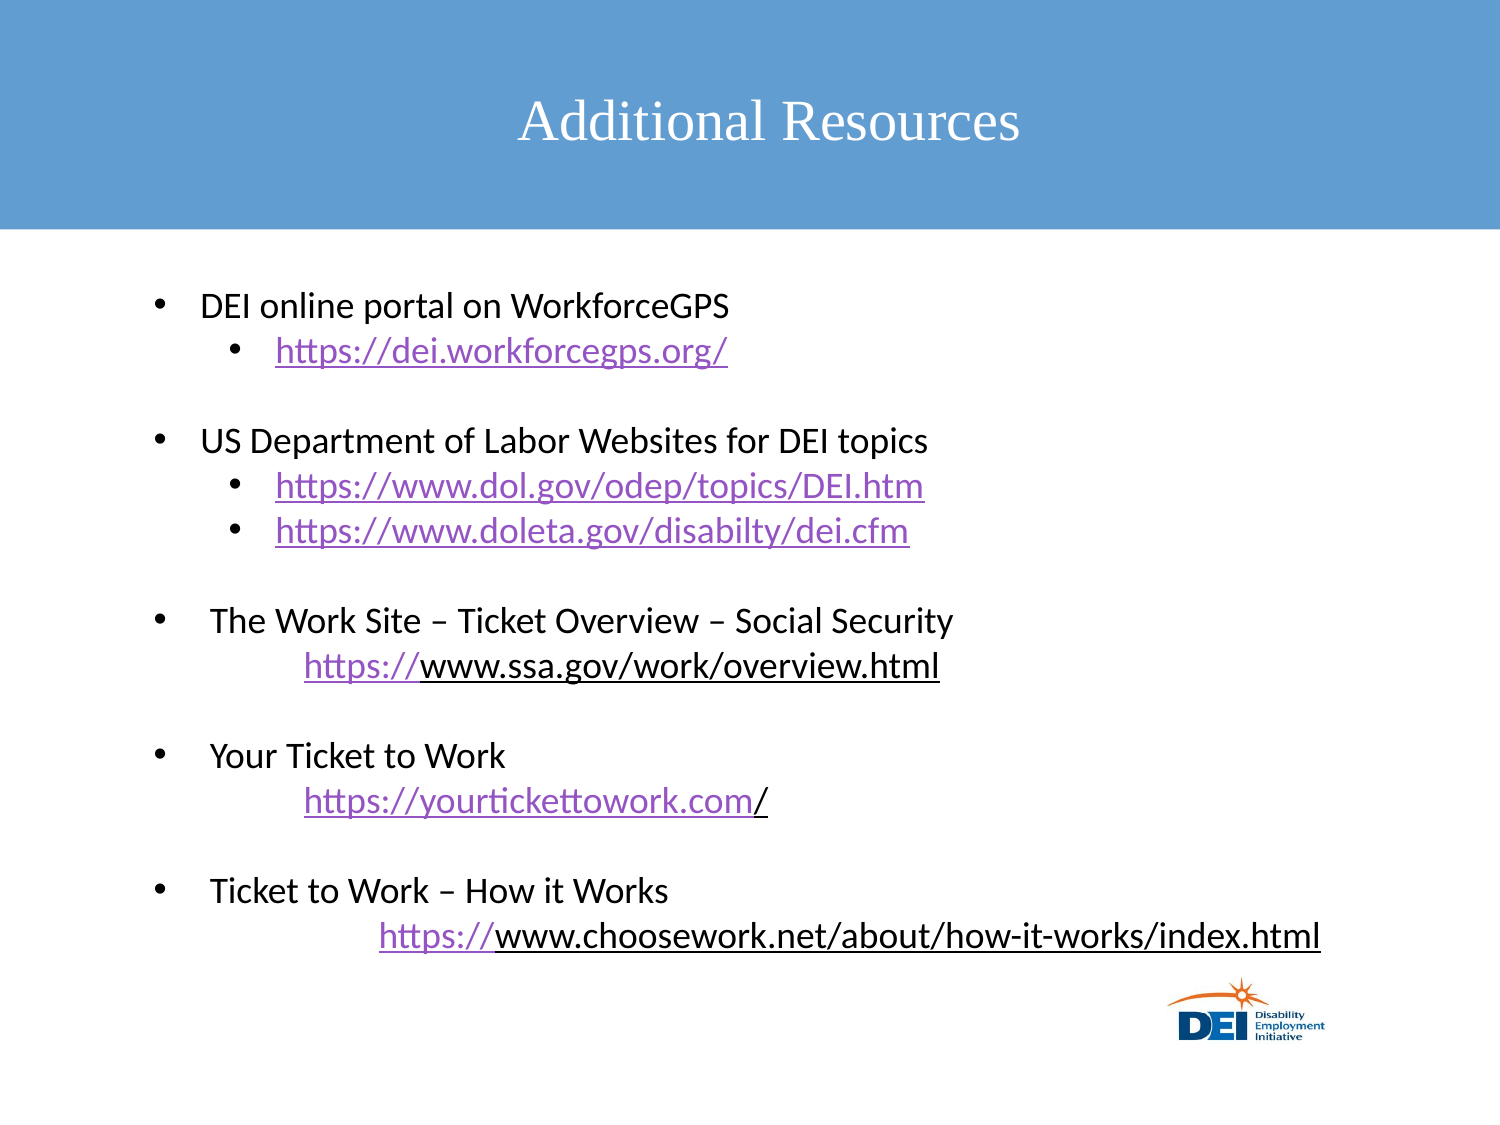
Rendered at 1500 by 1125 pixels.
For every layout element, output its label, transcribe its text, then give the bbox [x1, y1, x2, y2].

text_box DEI online portal on WorkforceGPS https://dei.workforcegps.org/ US Department of Labor Websites for DEI topics https://www.dol.gov/odep/topics/DEI.htm https://www.doleta.gov/disabilty/dei.cfm The Work Site – Ticket Overview – Social Security https://www.ssa.gov/work/overview.html Your Ticket to Work https://yourtickettowork.com/ Ticket to Work – How it Works https://www.choosework.net/about/how-it-works/index.html [138, 273, 1454, 964]
text_box Additional Resources [502, 75, 1036, 160]
picture [1167, 968, 1333, 1057]
